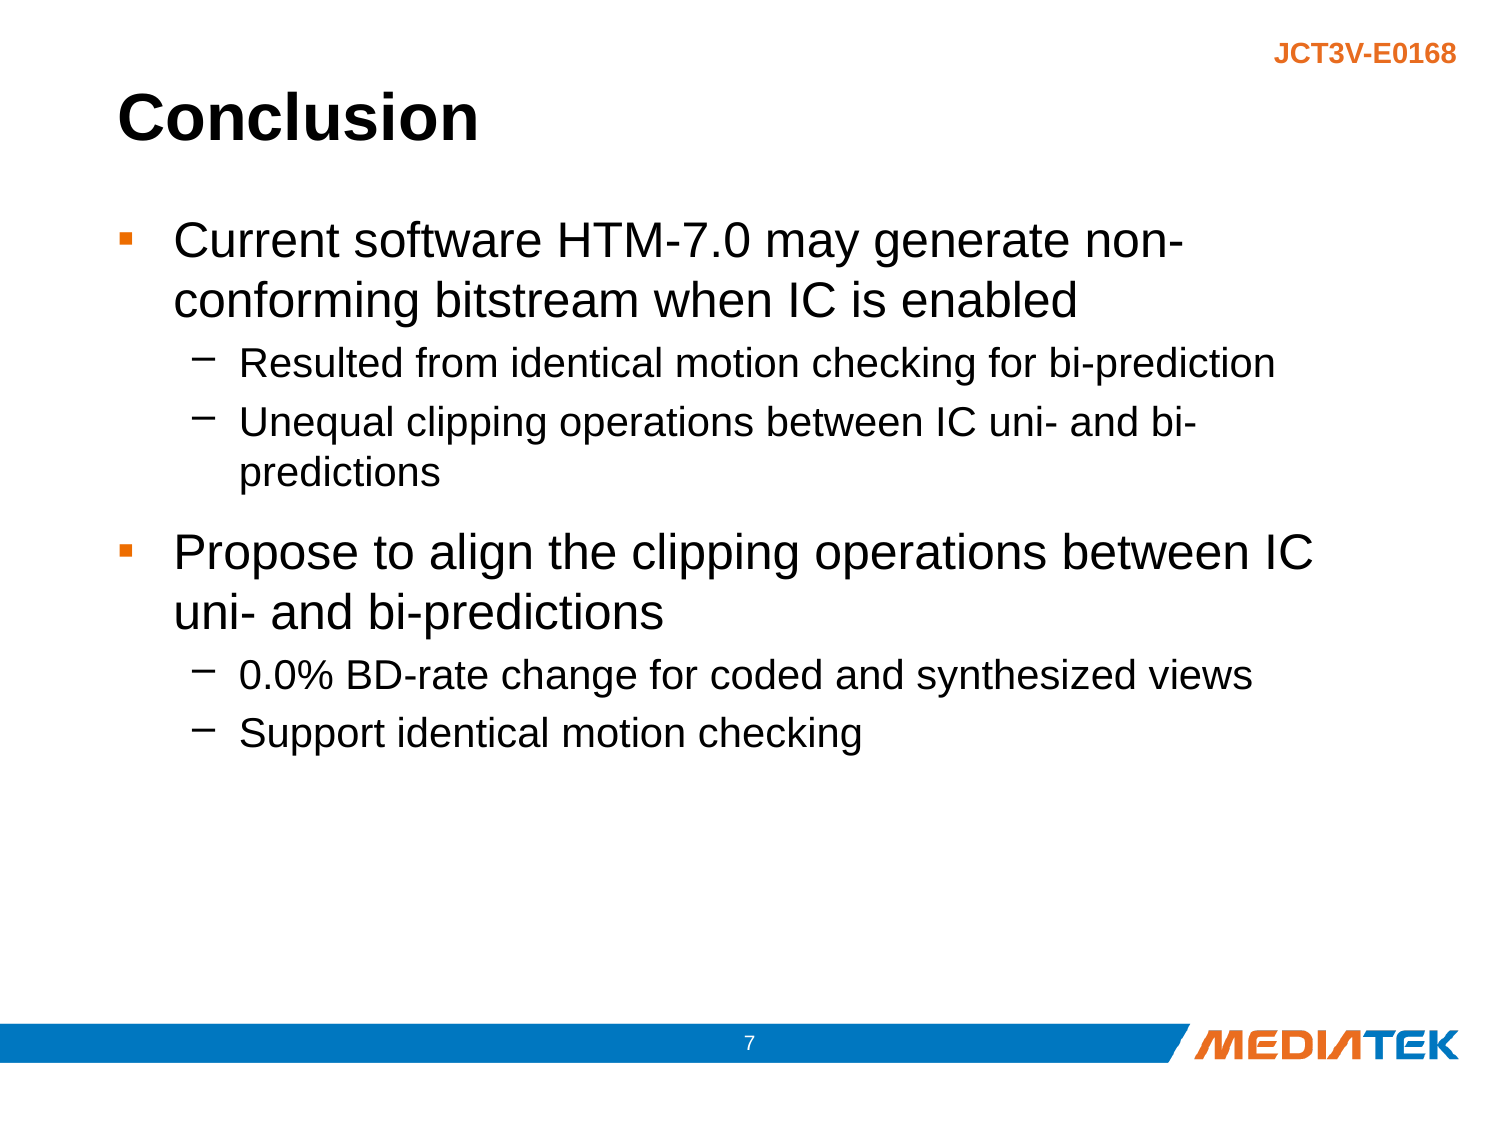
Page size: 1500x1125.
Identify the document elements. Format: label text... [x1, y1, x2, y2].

picture [0, 1023, 711, 1063]
picture [789, 1023, 1459, 1063]
slide_number 6 [711, 1022, 789, 1090]
title Conclusion [101, 37, 1425, 191]
list Current software HTM-7.0 may generate non-conforming bitstream when IC is enabled Resulted from identical motion checking for bi-prediction Unequal clipping operations between IC uni- and bi- predictions Propose to align the clipping operations between IC uni- and bi-predictions 0.0% BD-rate change for coded and synthesized views Support identical motion checking [101, 199, 1424, 1001]
